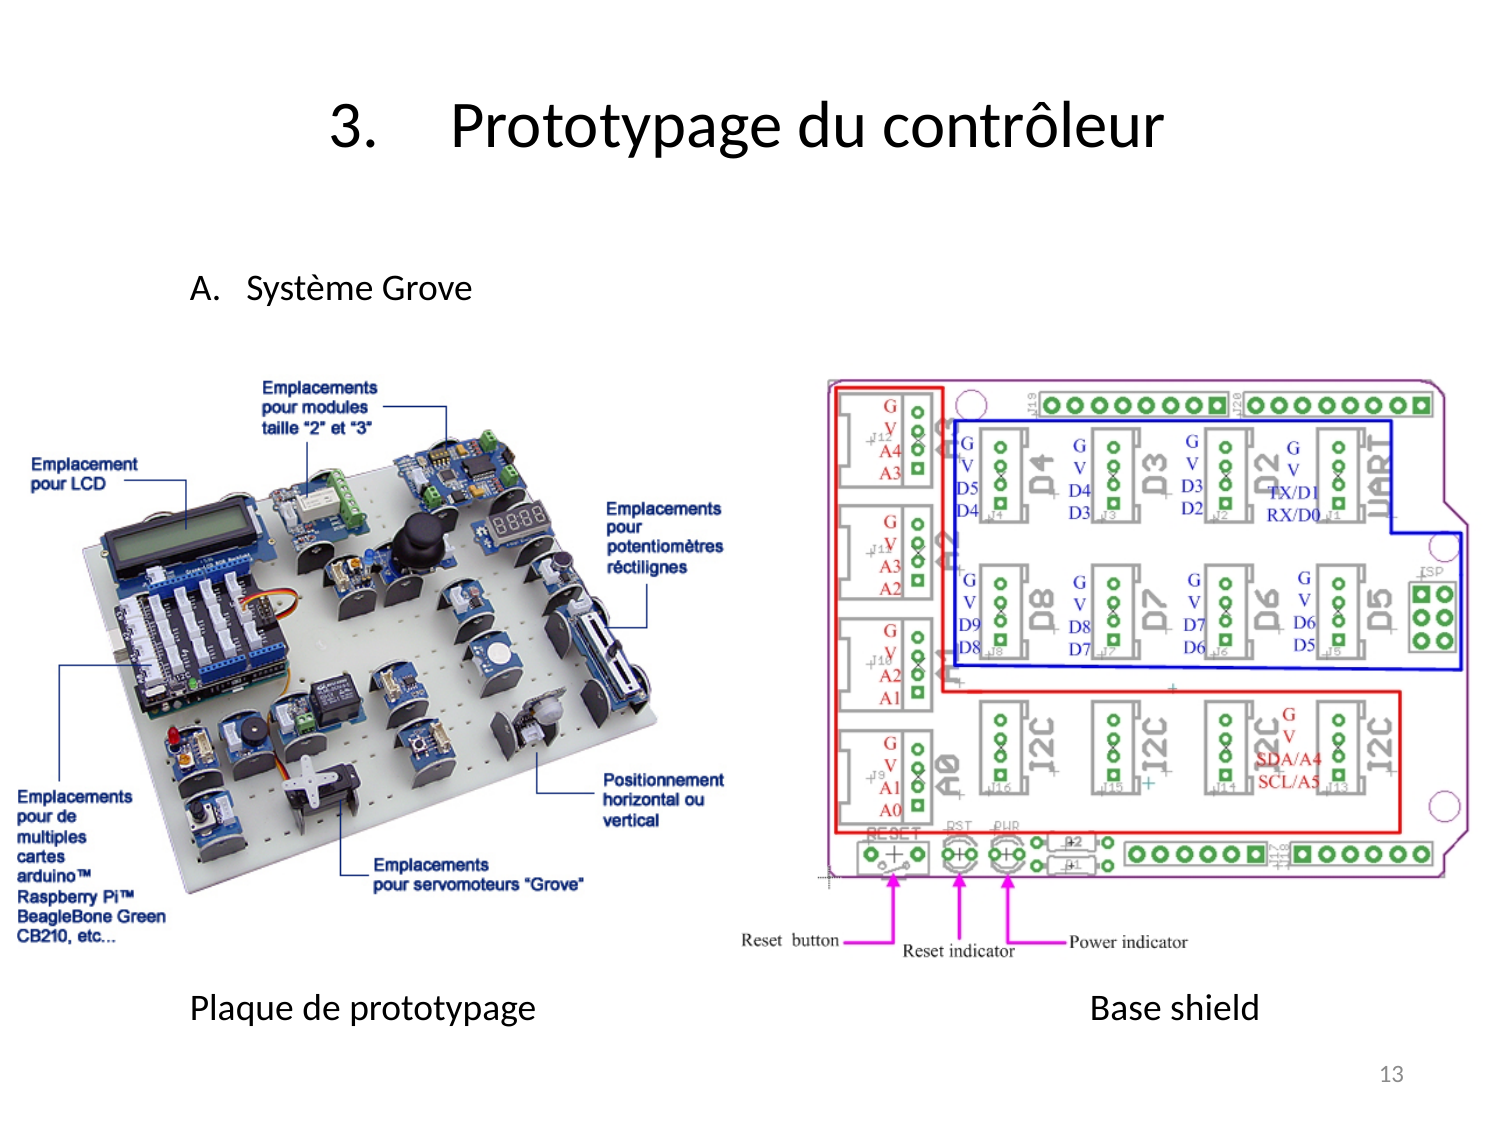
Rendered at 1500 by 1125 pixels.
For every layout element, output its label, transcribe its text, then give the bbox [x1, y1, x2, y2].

slide_number 13 [1074, 1042, 1425, 1103]
text_box Système Grove Plaque de prototypage Base shield [100, 255, 1388, 1036]
picture [17, 374, 727, 951]
title Prototypage du contrôleur [110, 0, 1386, 242]
picture [740, 362, 1487, 962]
